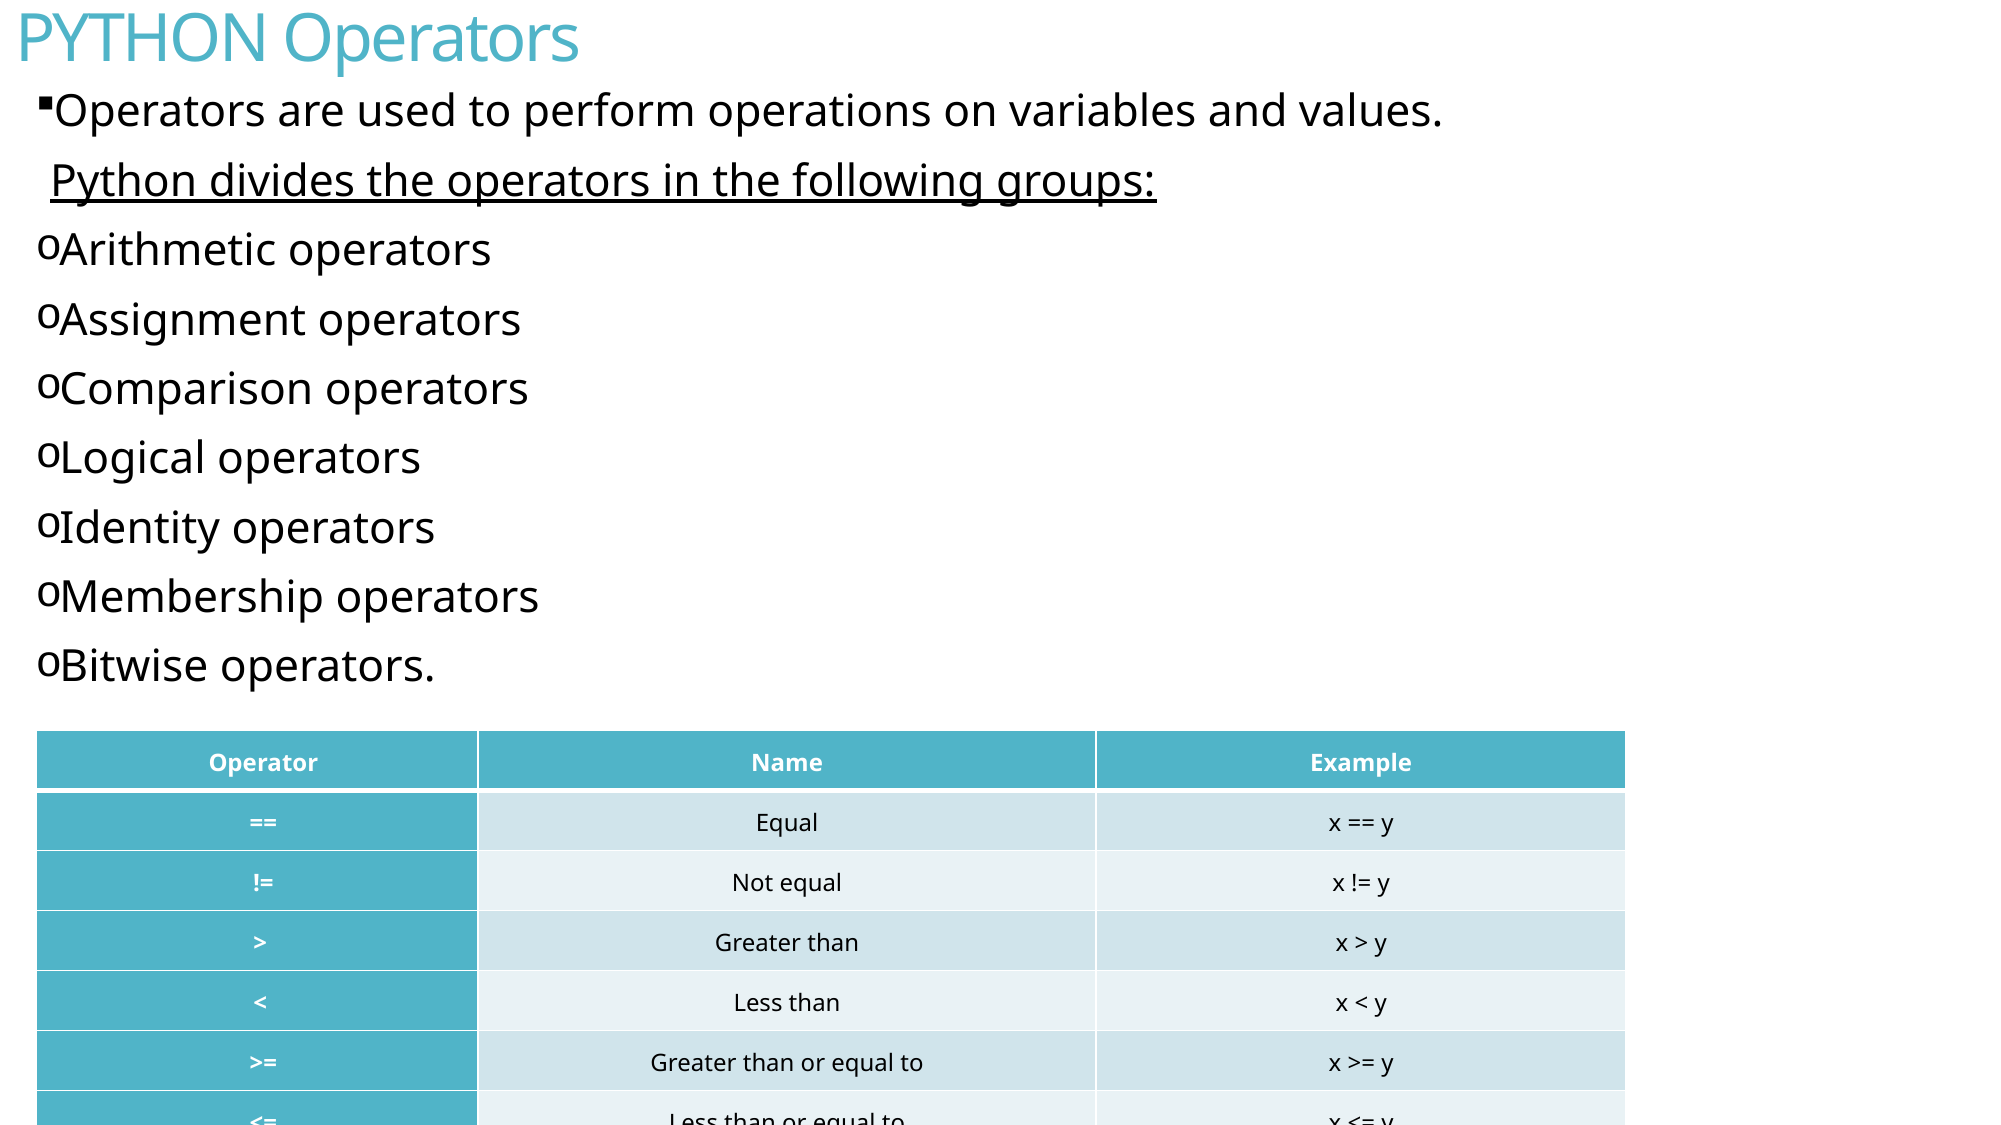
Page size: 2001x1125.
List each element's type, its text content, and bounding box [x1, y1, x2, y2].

table_cell >= [37, 1031, 477, 1090]
table_cell Less than or equal to [479, 1091, 1095, 1125]
table_cell x > y [1097, 911, 1625, 970]
table_cell Less than [479, 971, 1095, 1030]
table_cell Not equal [479, 851, 1095, 910]
table_header Example [1097, 731, 1625, 788]
table_cell != [37, 851, 477, 910]
table_cell > [37, 911, 477, 970]
table_cell x >= y [1097, 1031, 1625, 1090]
table_cell < [37, 971, 477, 1030]
table_cell Greater than or equal to [479, 1031, 1095, 1090]
table_header Name [479, 731, 1095, 788]
title PYTHON Operators [0, 0, 1768, 83]
table_cell x != y [1097, 851, 1625, 910]
table_cell == [37, 793, 477, 850]
table_cell x == y [1097, 793, 1625, 850]
table_cell <= [37, 1091, 477, 1125]
table_cell x <= y [1097, 1091, 1625, 1125]
table_cell x < y [1097, 971, 1625, 1030]
table_header Operator [37, 731, 477, 788]
list Operators are used to perform operations on variables and values. Python divides the operators in the following groups: Arithmetic operators Assignment operators Comparison operators Logical operators Identity operators Membership operators Bitwise operators. [20, 83, 1785, 701]
table_cell Greater than [479, 911, 1095, 970]
table_cell Equal [479, 793, 1095, 850]
